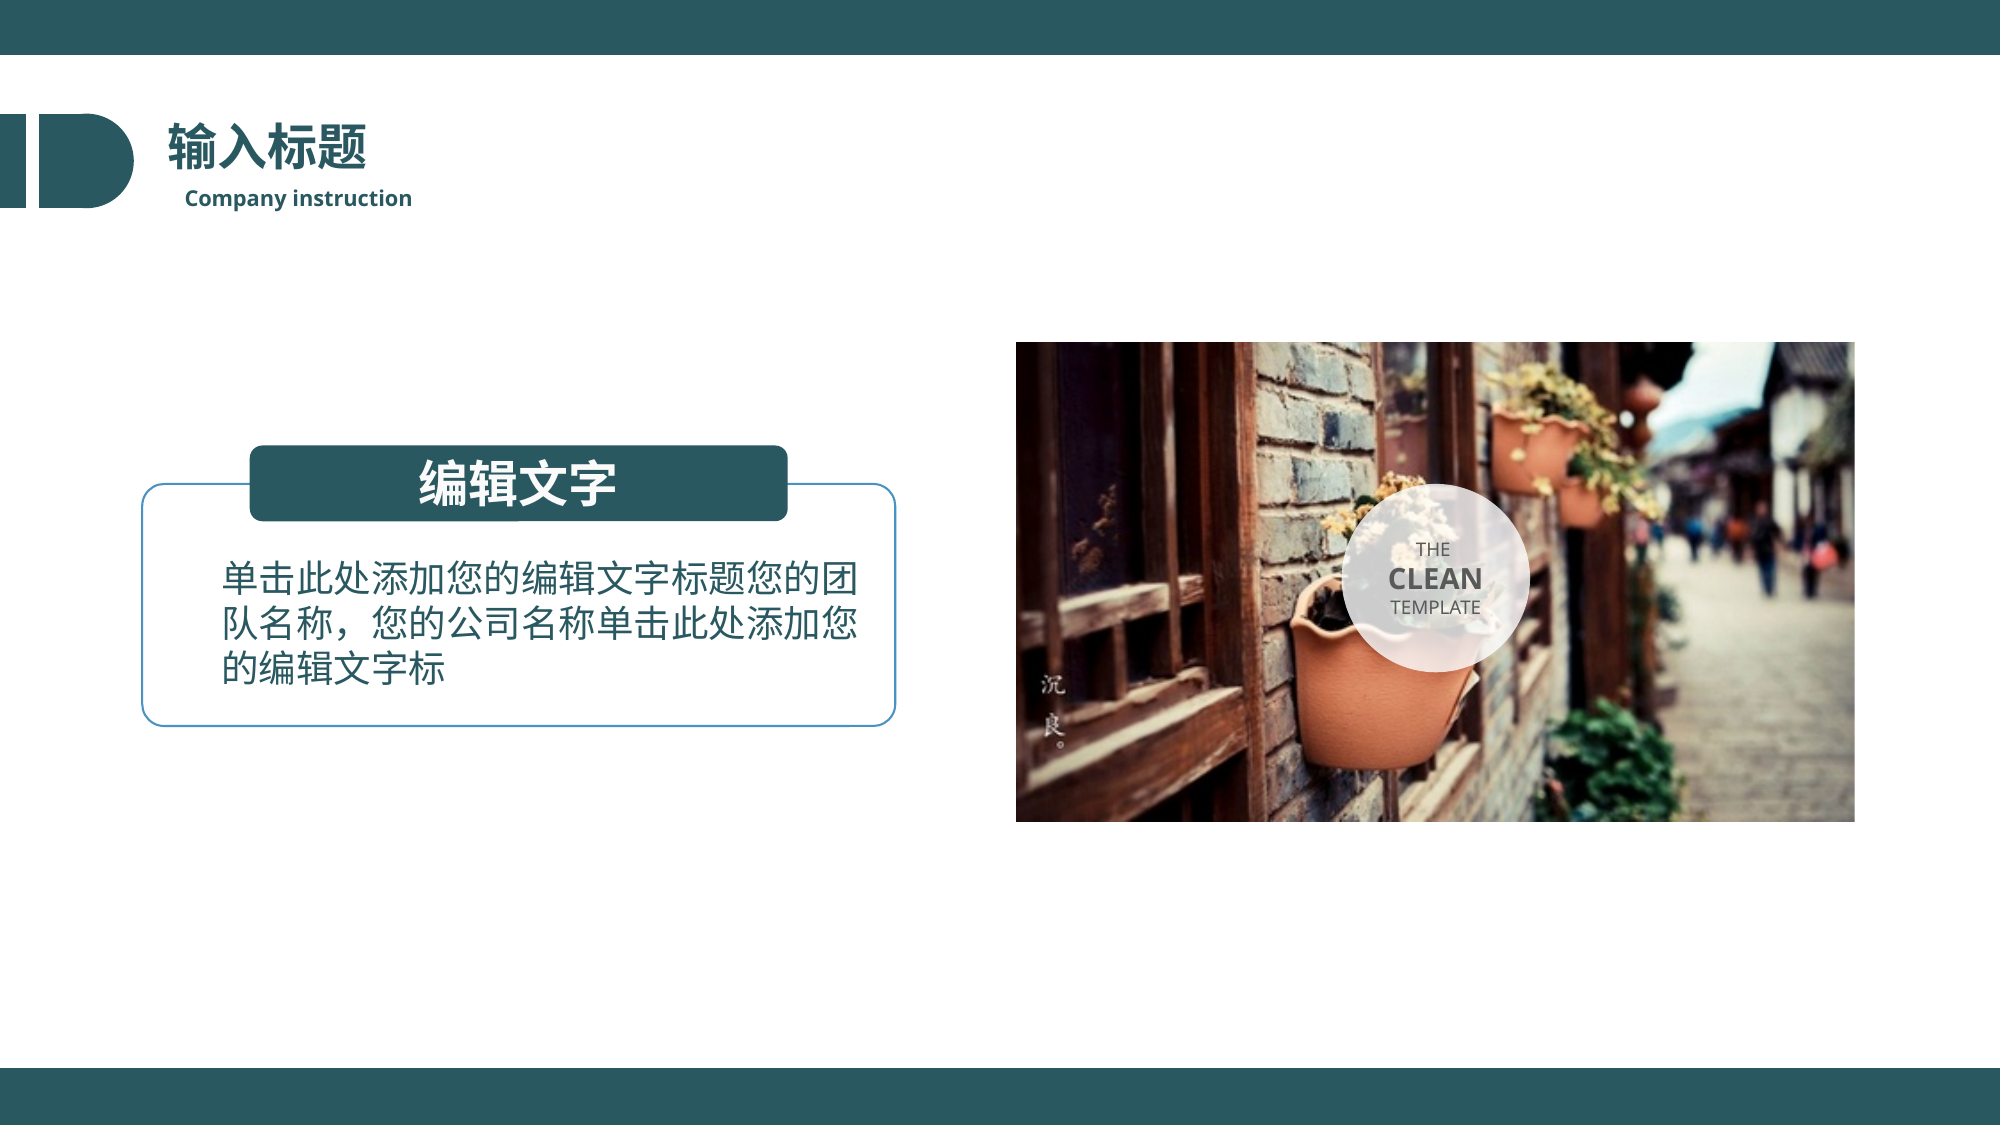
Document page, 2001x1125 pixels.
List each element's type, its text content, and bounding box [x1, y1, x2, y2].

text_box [142, 445, 896, 726]
text_box [0, 114, 26, 208]
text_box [1016, 342, 1855, 822]
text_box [40, 114, 133, 208]
text_box Company instruction [169, 177, 429, 218]
text_box 输入标题 [153, 107, 383, 183]
